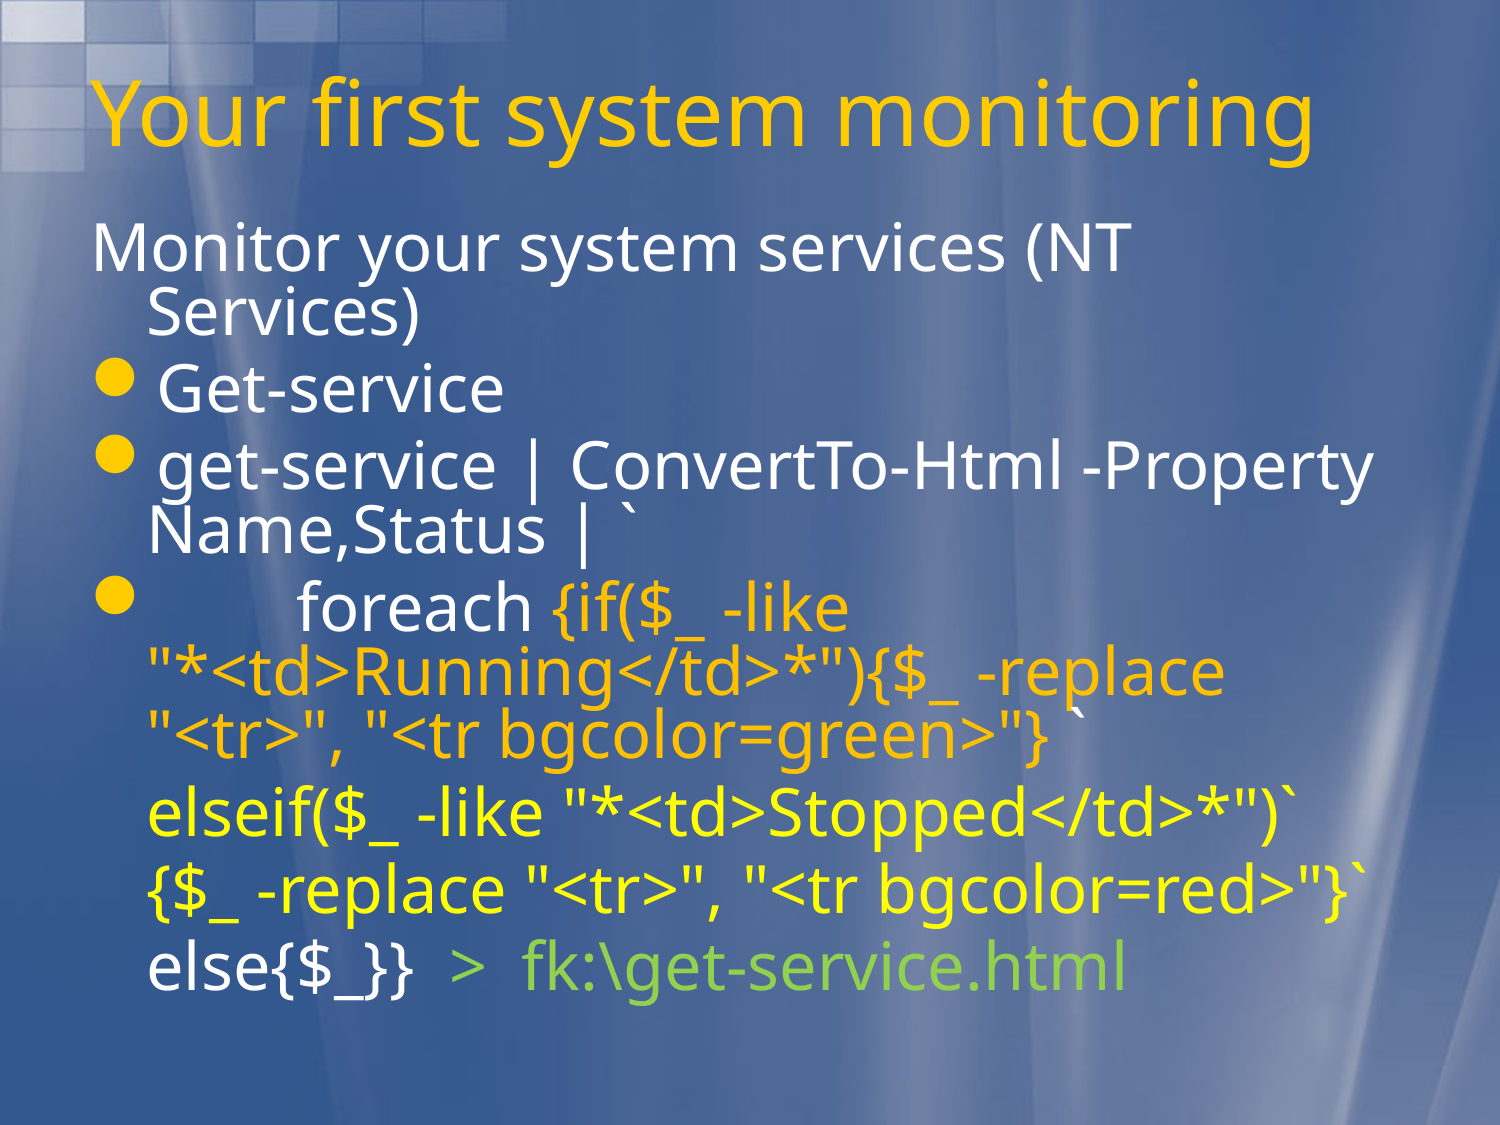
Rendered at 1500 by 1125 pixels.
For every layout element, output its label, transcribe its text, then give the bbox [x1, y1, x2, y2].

picture [0, 0, 1500, 1125]
title Your first system monitoring [74, 44, 1426, 176]
list Monitor your system services (NT Services) Get-service get-service | ConvertTo-Html -Property Name,Status | ` foreach {if($_ -like "*<td>Running</td>*"){$_ -replace "<tr>", "<tr bgcolor=green>"} ` elseif($_ -like "*<td>Stopped</td>*")` {$_ -replace "<tr>", "<tr bgcolor=red>"}` else{$_}} > fk:\get-service.html [74, 212, 1426, 1051]
